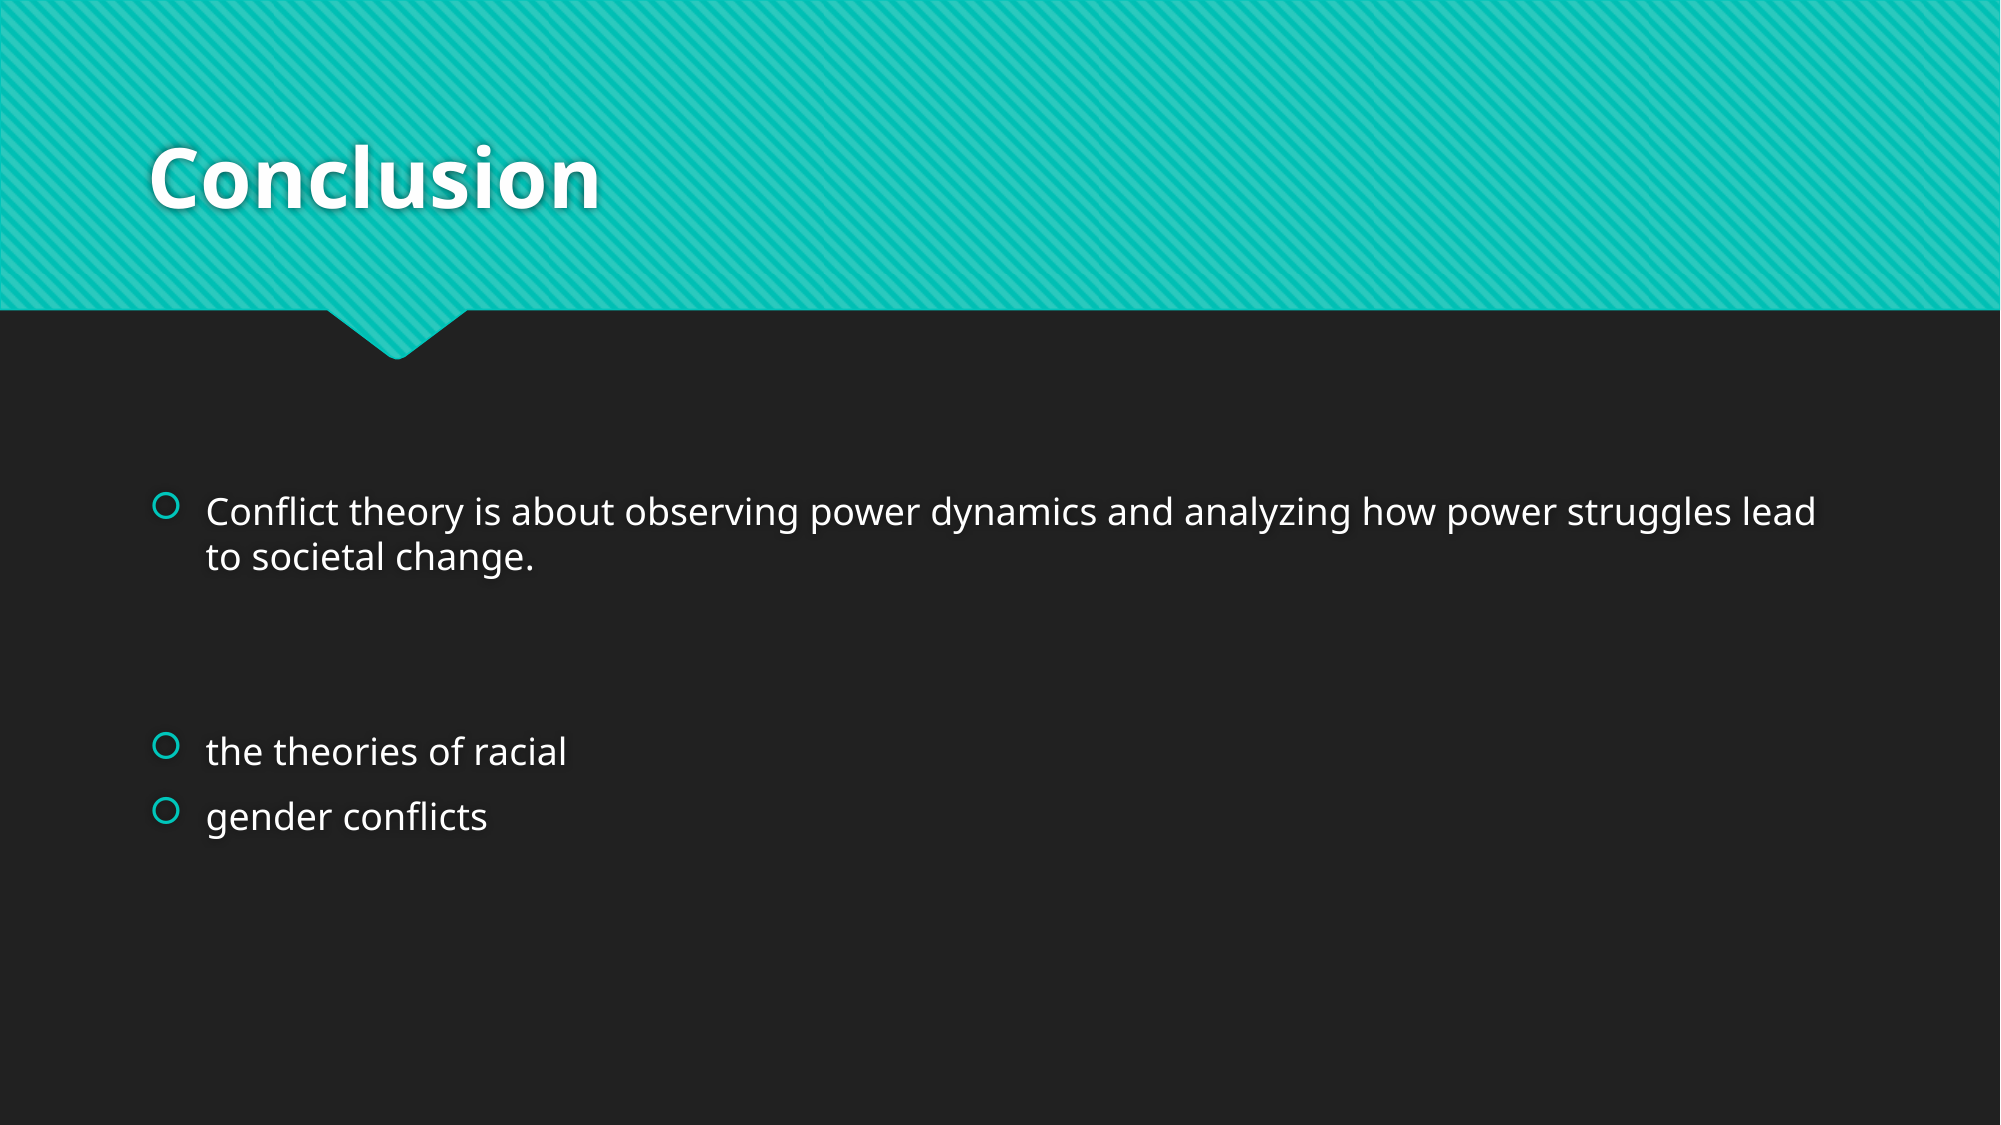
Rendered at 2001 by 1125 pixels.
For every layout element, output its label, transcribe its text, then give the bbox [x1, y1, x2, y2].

list Conflict theory is about observing power dynamics and analyzing how power struggles lead to societal change. the theories of racial gender conflicts [134, 364, 1866, 962]
title Conclusion [132, 73, 1868, 233]
